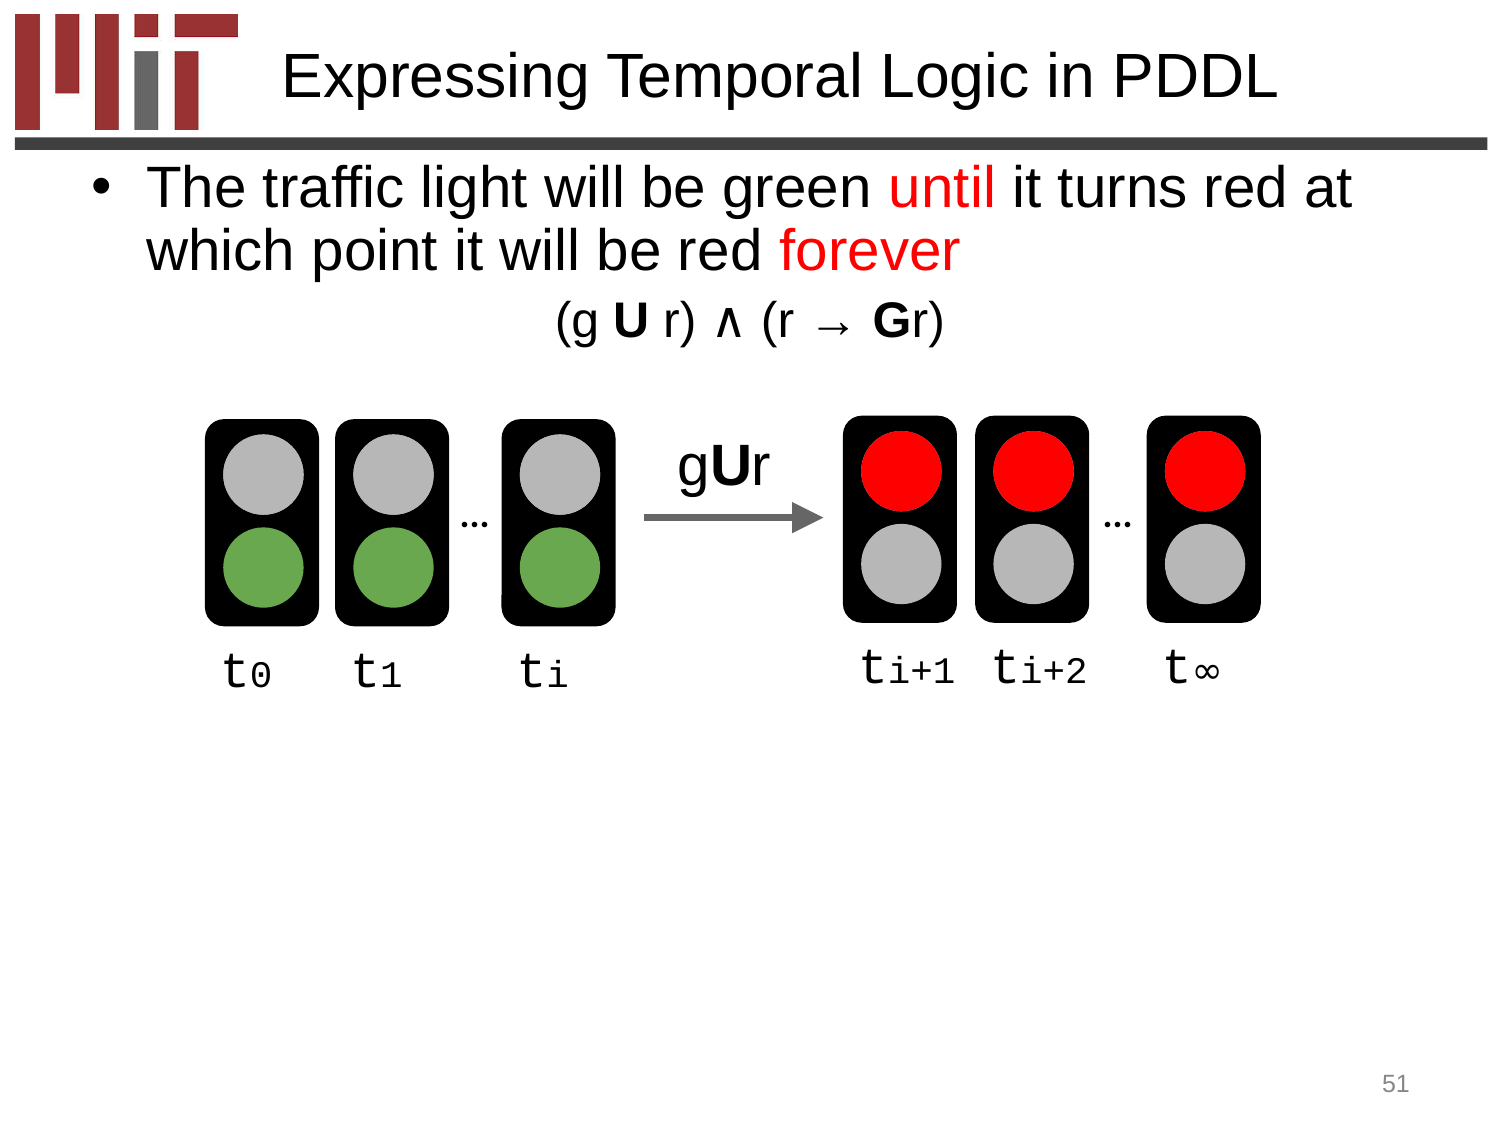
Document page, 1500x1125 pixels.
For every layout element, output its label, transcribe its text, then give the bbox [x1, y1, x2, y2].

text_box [334, 418, 500, 738]
picture [15, 14, 238, 130]
title Expressing Temporal Logic in PDDL [237, 15, 1325, 130]
slide_number 51 [1074, 1052, 1425, 1113]
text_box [974, 415, 1145, 734]
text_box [204, 418, 333, 738]
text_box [596, 370, 853, 562]
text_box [842, 415, 973, 734]
list The traffic light will be green until it turns red at which point it will be red forever (g U r) ∧ (r → Gr) [75, 149, 1425, 418]
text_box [501, 418, 691, 738]
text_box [1146, 415, 1336, 734]
